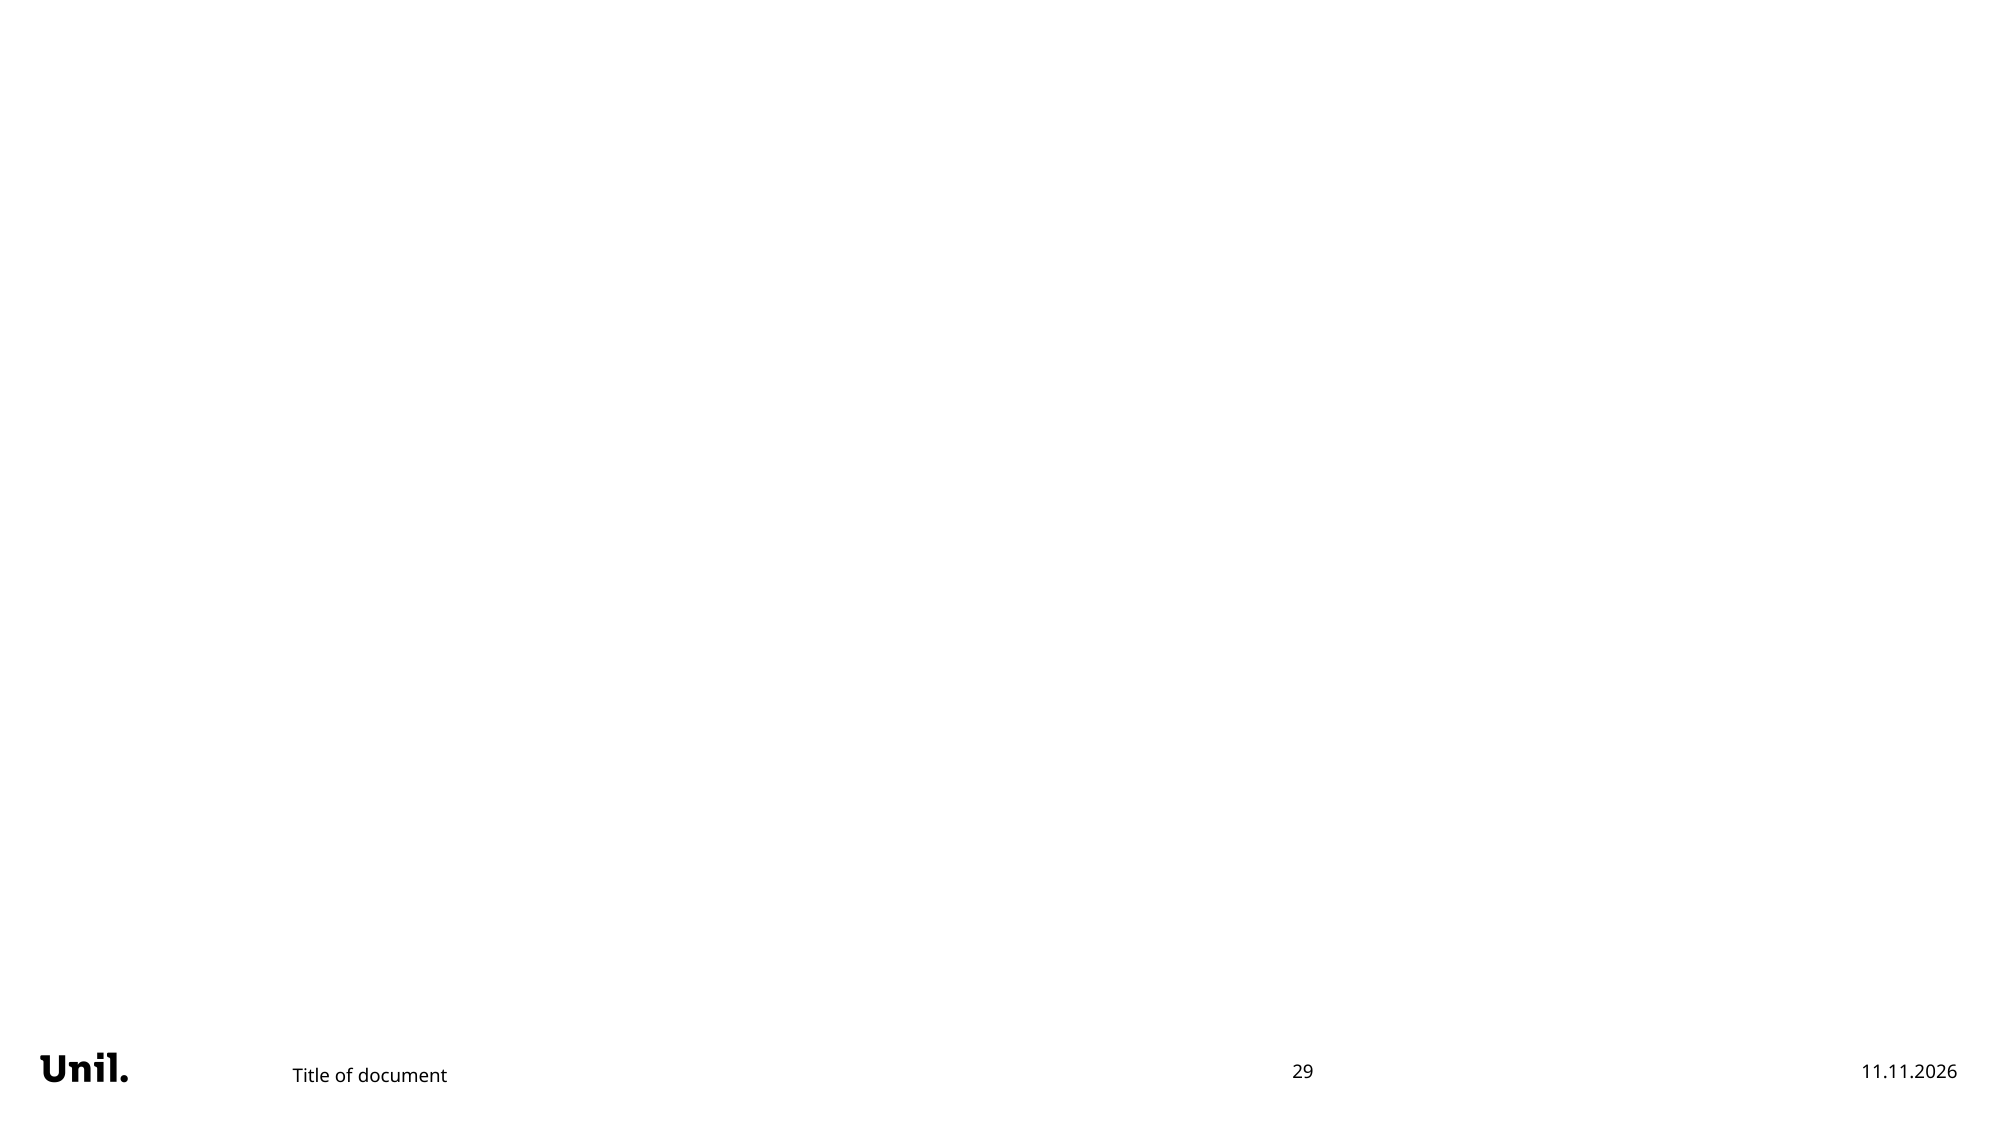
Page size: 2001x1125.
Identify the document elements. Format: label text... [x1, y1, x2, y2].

slide_number 29 [1250, 1037, 1355, 1086]
picture [27, 1042, 141, 1095]
footer Title of document [292, 1011, 1048, 1087]
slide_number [1789, 1026, 1958, 1086]
